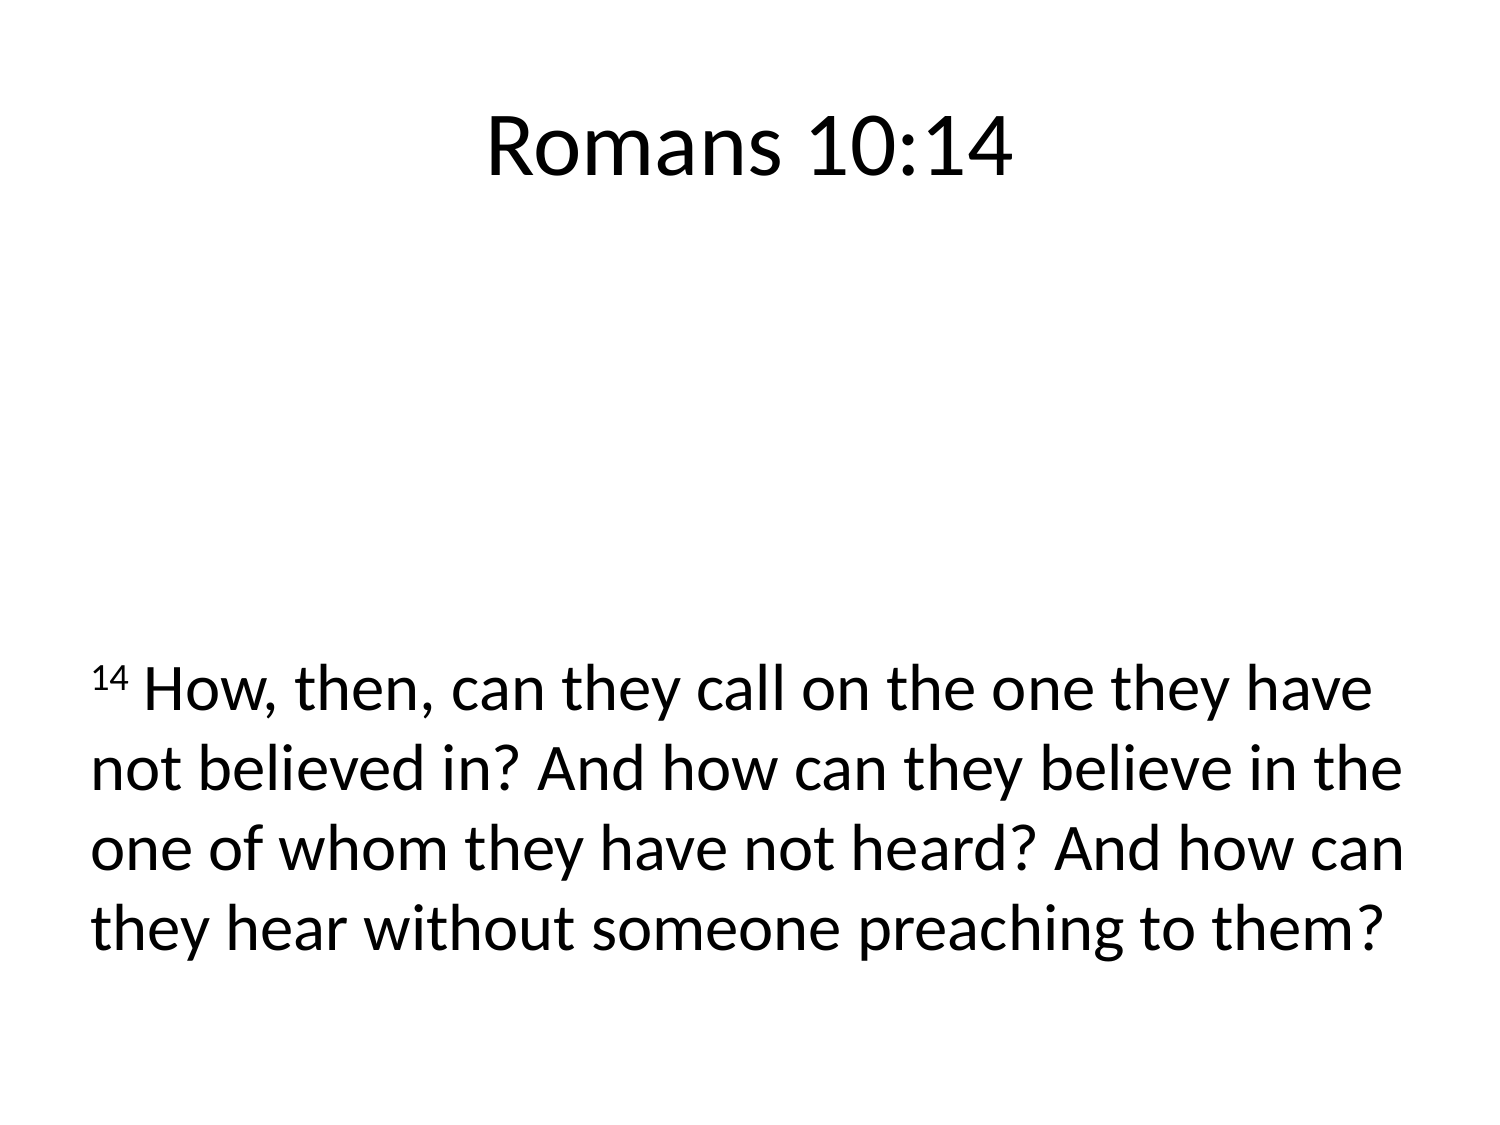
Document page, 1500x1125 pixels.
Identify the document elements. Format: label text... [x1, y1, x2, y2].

title Romans 10:14 [75, 45, 1425, 233]
list 14 How, then, can they call on the one they have not believed in? And how can they believe in the one of whom they have not heard? And how can they hear without someone preaching to them? [75, 262, 1425, 1005]
